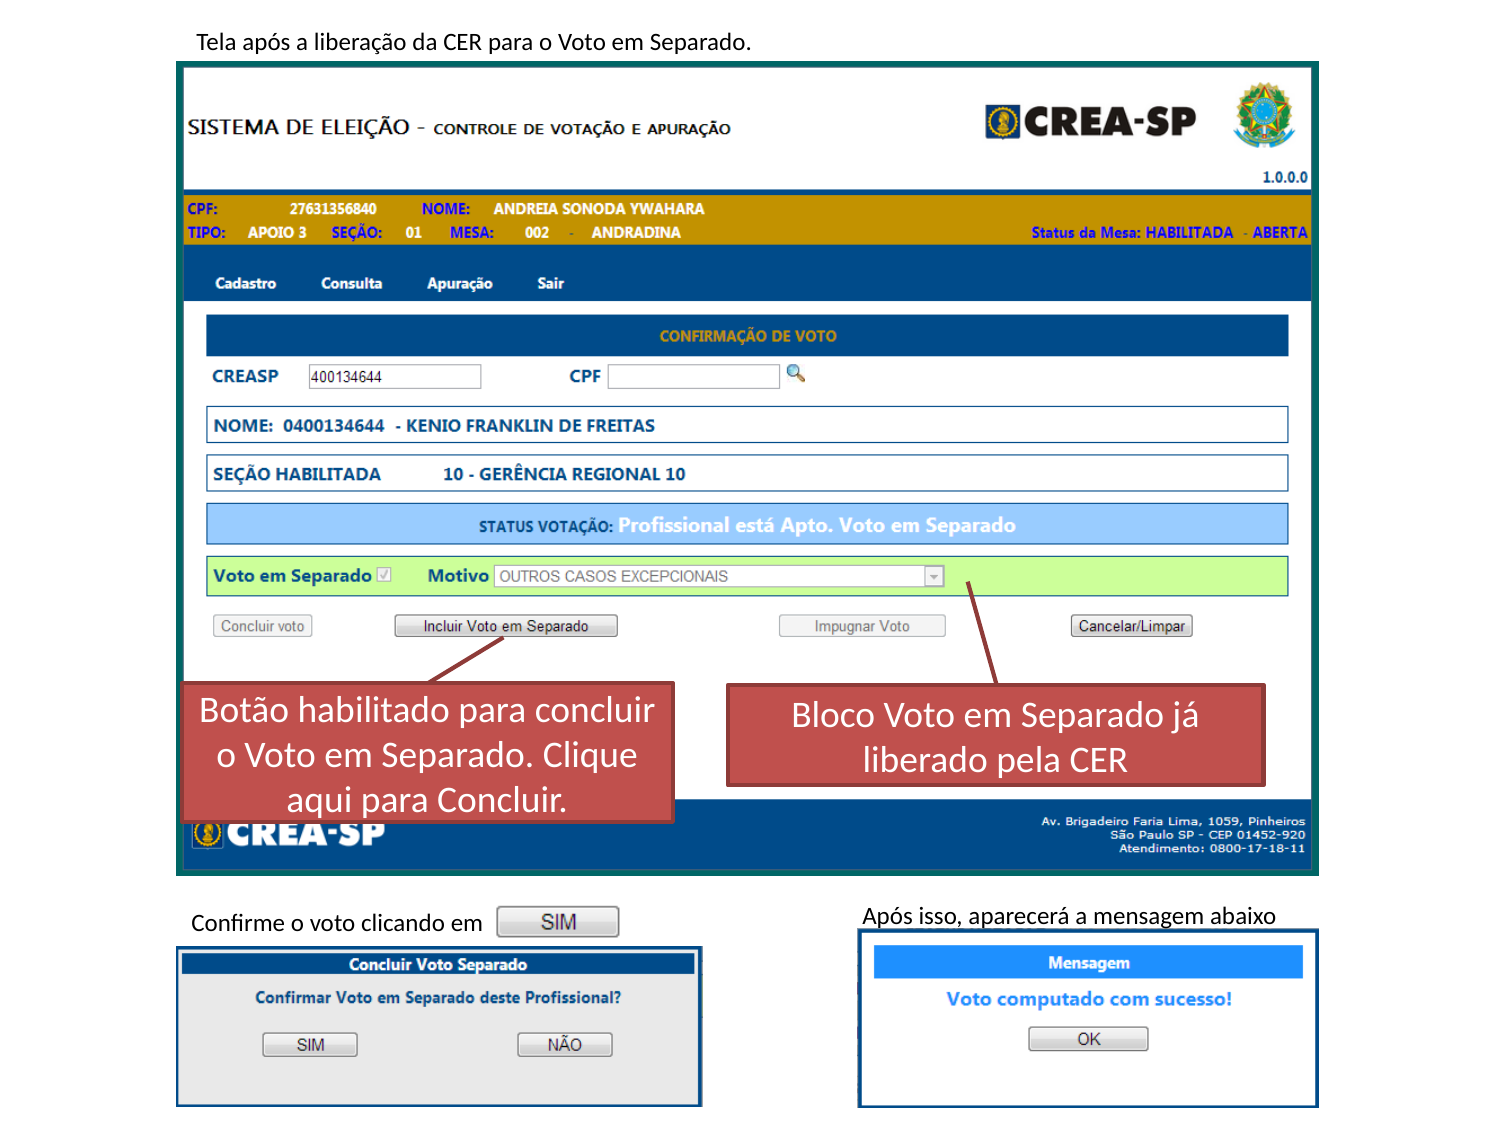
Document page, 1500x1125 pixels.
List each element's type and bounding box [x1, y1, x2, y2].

text_box [176, 17, 1324, 1108]
